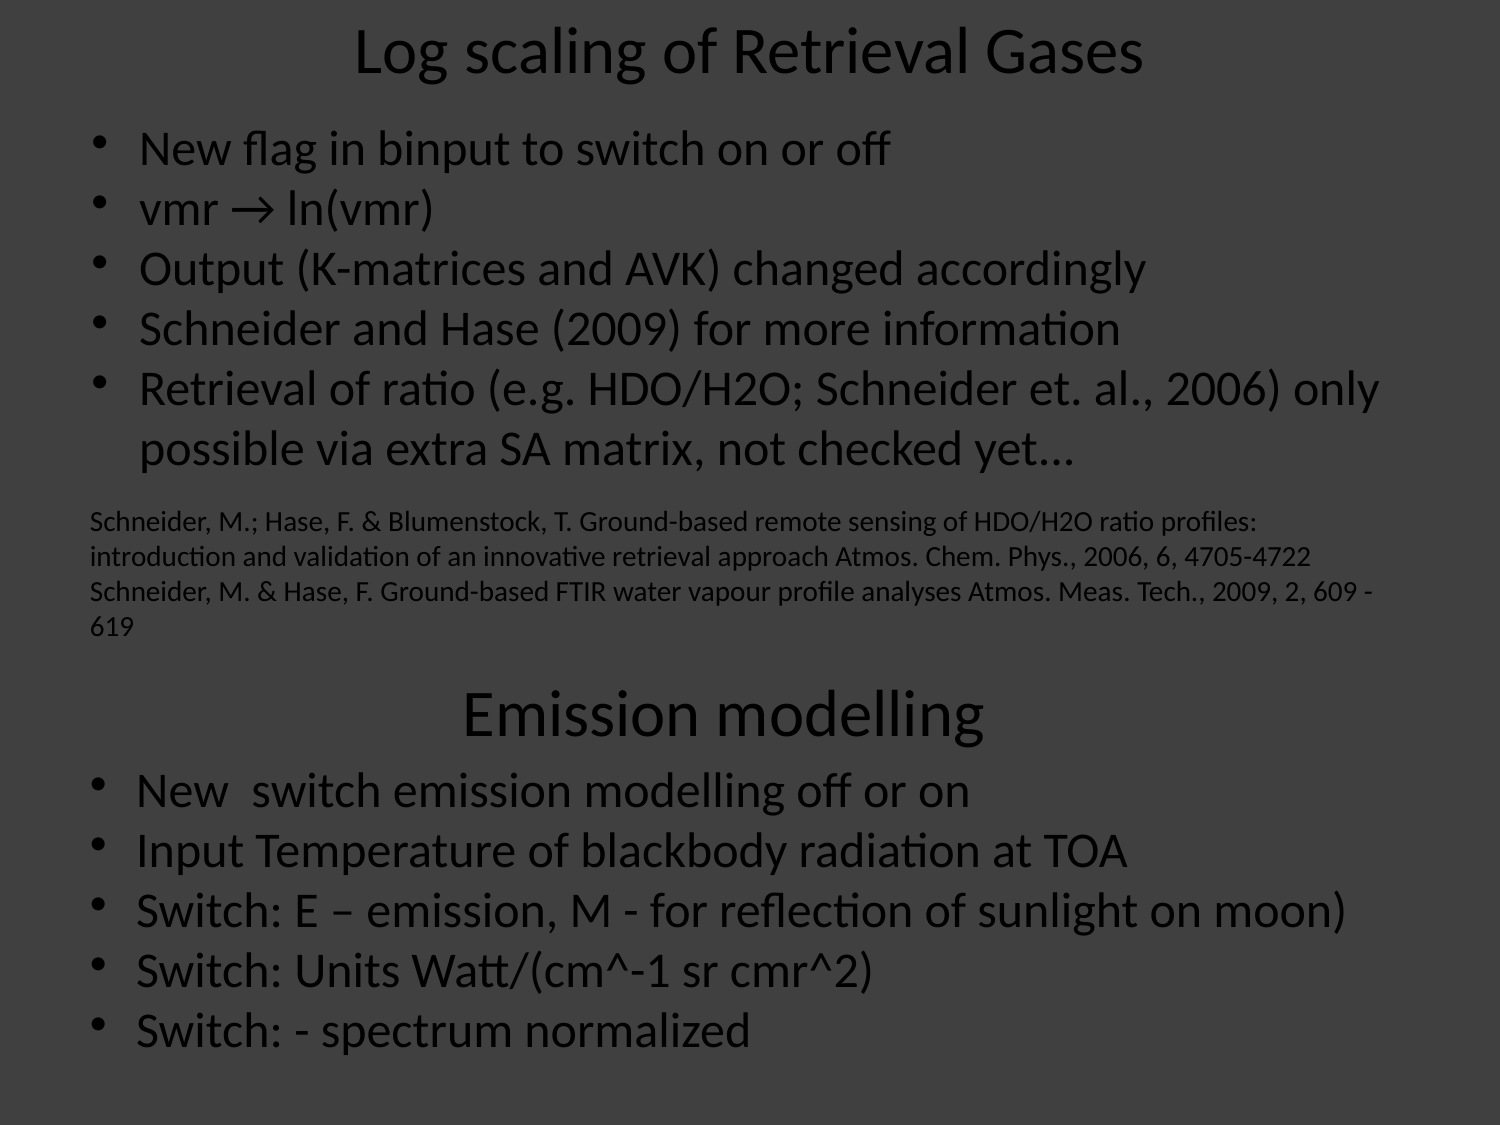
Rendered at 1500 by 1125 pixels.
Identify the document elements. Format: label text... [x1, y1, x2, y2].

text_box Emission modelling [48, 662, 1399, 749]
text_box New flag in binput to switch on or off vmr → ln(vmr) Output (K-matrices and AVK) changed accordingly Schneider and Hase (2009) for more information Retrieval of ratio (e.g. HDO/H2O; Schneider et. al., 2006) only possible via extra SA matrix, not checked yet... [76, 108, 1427, 563]
text_box Schneider, M.; Hase, F. & Blumenstock, T. Ground-based remote sensing of HDO/H2O ratio profiles: introduction and validation of an innovative retrieval approach Atmos. Chem. Phys., 2006, 6, 4705-4722 Schneider, M. & Hase, F. Ground-based FTIR water vapour profile analyses Atmos. Meas. Tech., 2009, 2, 609 - 619 [74, 494, 1398, 662]
text_box New switch emission modelling off or on Input Temperature of blackbody radiation at TOA Switch: E – emission, M - for reflection of sunlight on moon) Switch: Units Watt/(cm^-1 sr cmr^2) Switch: - spectrum normalized [74, 750, 1425, 1072]
text_box Log scaling of Retrieval Gases [74, 0, 1425, 125]
